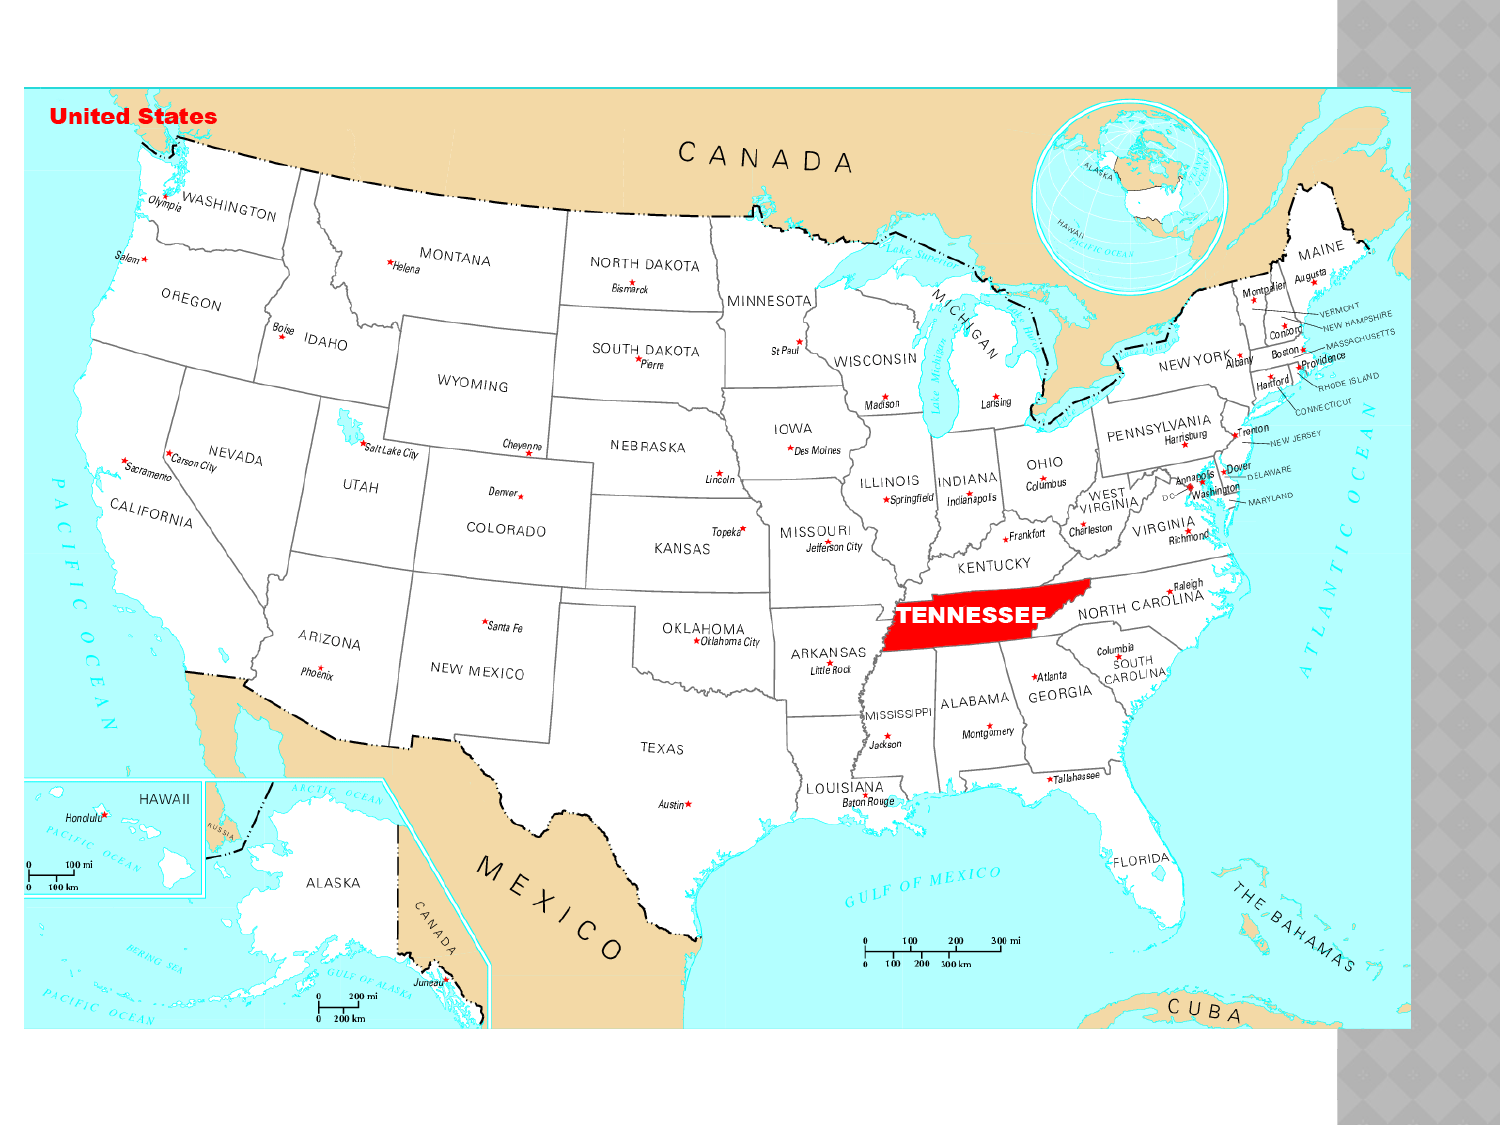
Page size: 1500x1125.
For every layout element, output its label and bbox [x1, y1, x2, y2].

picture [24, 87, 1411, 1029]
